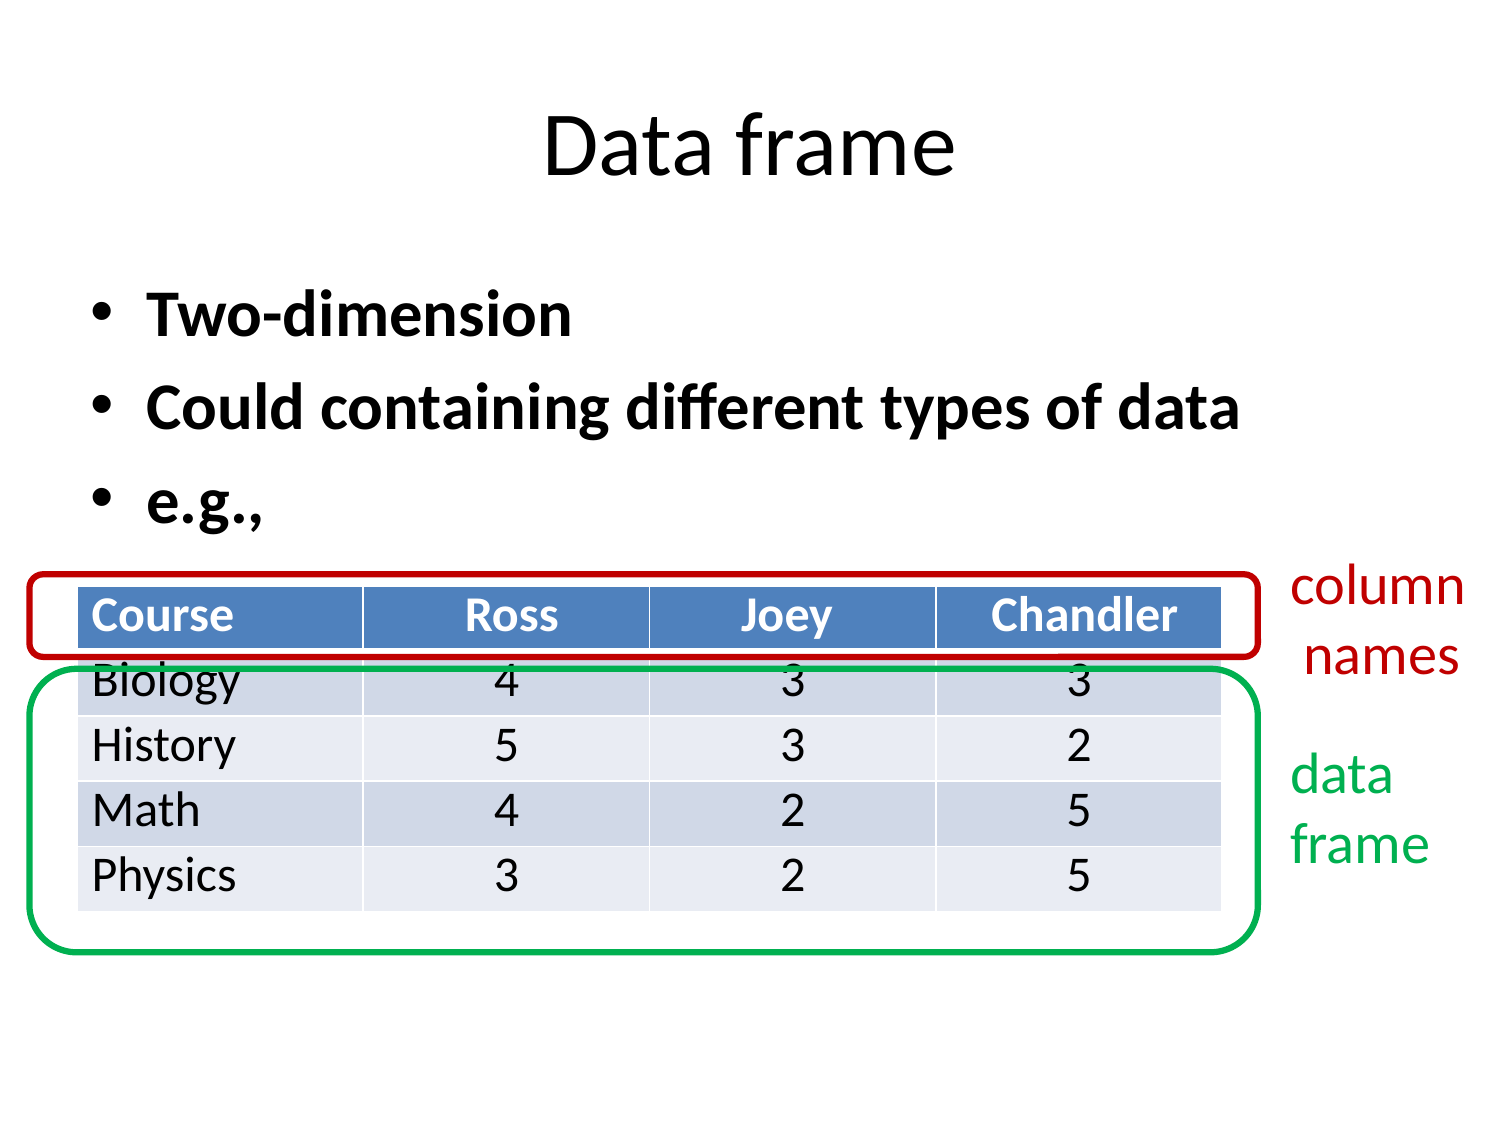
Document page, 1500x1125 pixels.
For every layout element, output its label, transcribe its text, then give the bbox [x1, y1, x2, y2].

table_cell 4 [364, 659, 649, 666]
table_cell Biology [78, 660, 362, 666]
text_box data frame [1275, 727, 1500, 883]
text_box column names [1275, 538, 1500, 694]
table_cell 3 [650, 659, 935, 666]
title Data frame [75, 45, 1425, 233]
table_cell 3 [937, 659, 1221, 667]
text_box [27, 666, 1260, 955]
text_box [27, 572, 1260, 660]
list Two-dimension Could containing different types of data e.g., [75, 262, 1425, 1005]
